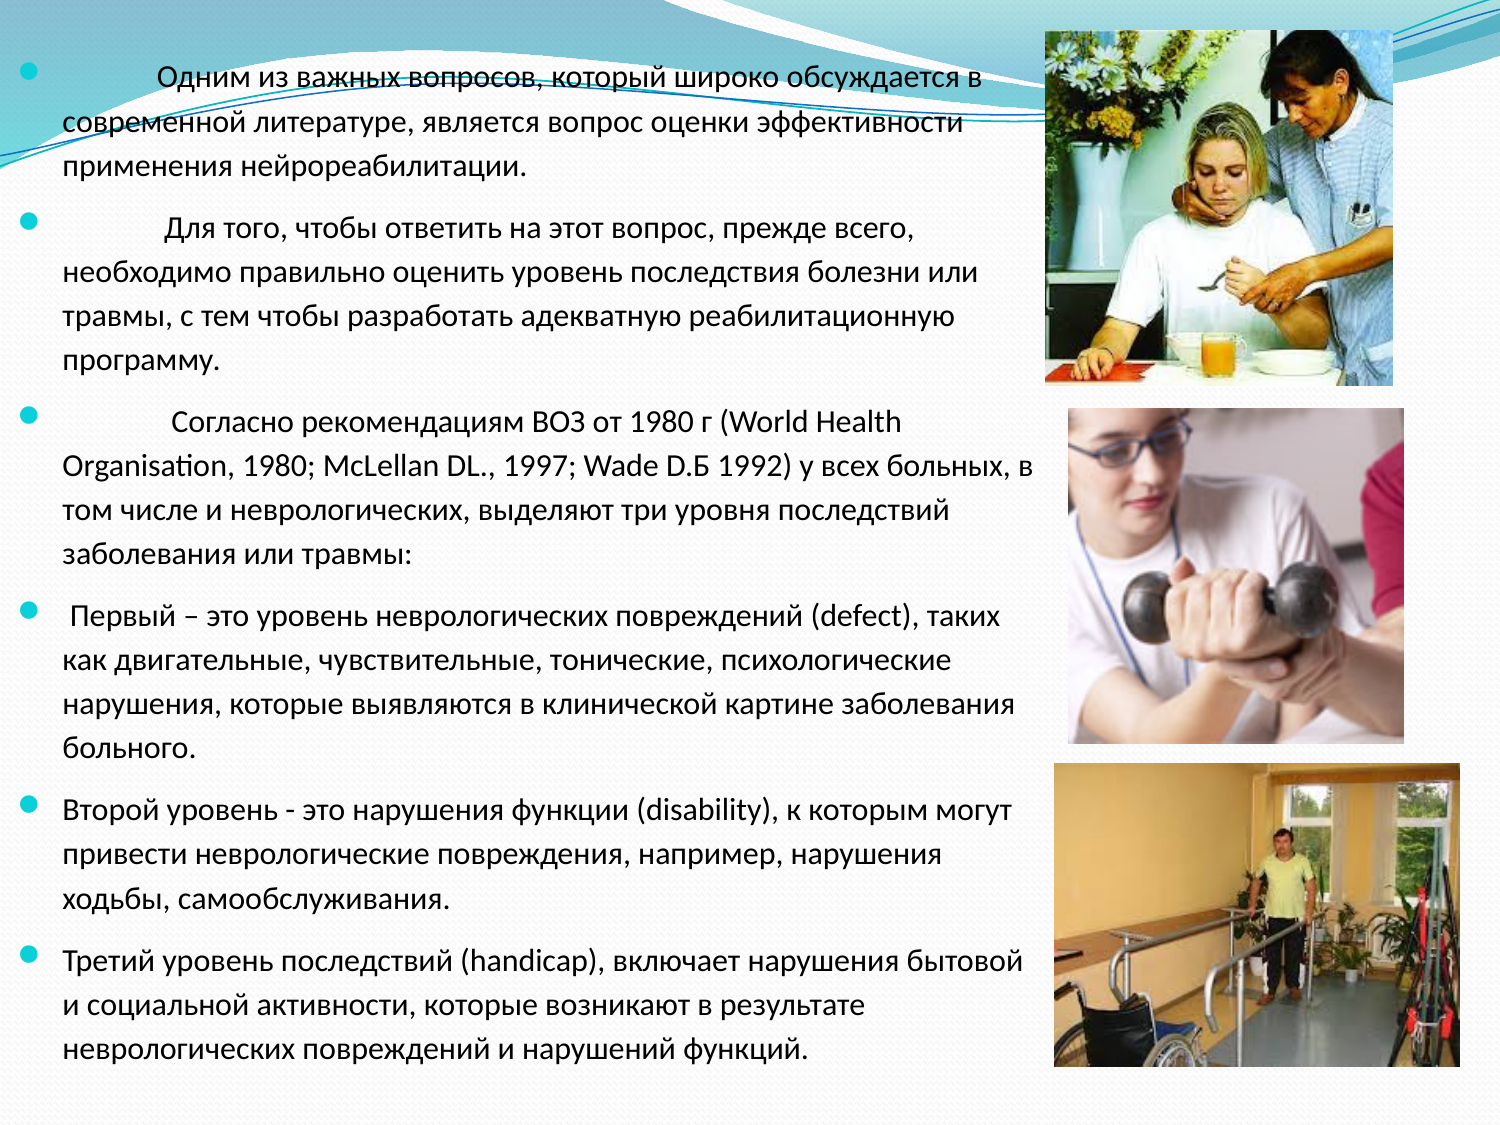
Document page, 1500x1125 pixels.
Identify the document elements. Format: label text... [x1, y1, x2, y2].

picture [1068, 408, 1405, 745]
picture [1045, 30, 1393, 386]
list Одним из важных вопросов, который широко обсуждается в современной литературе, является вопрос оценки эффективности применения нейрореабилитации. Для того, чтобы ответить на этот вопрос, прежде всего, необходимо правильно оценить уровень последствия болезни или травмы, с тем чтобы разработать адекватную реабилитационную программу. Согласно рекомендациям ВОЗ от 1980 г (World Health Organisation, 1980; McLellan DL., 1997; Wade D.Б 1992) у всех больных, в том числе и неврологических, выделяют три уровня последствий заболевания или травмы: Первый – это уровень неврологических повреждений (defect), таких как двигательные, чувствительные, тонические, психологические нарушения, которые выявляются в клинической картине заболевания больного. Второй уровень - это нарушения функции (disability), к которым могут привести неврологические повреждения, например, нарушения ходьбы, самообслуживания. Третий уровень последствий (handicap), включает нарушения бытовой и социальной активности, которые возникают в результате неврологических повреждений и нарушений функций. [2, 42, 1055, 1081]
picture [1054, 763, 1460, 1067]
